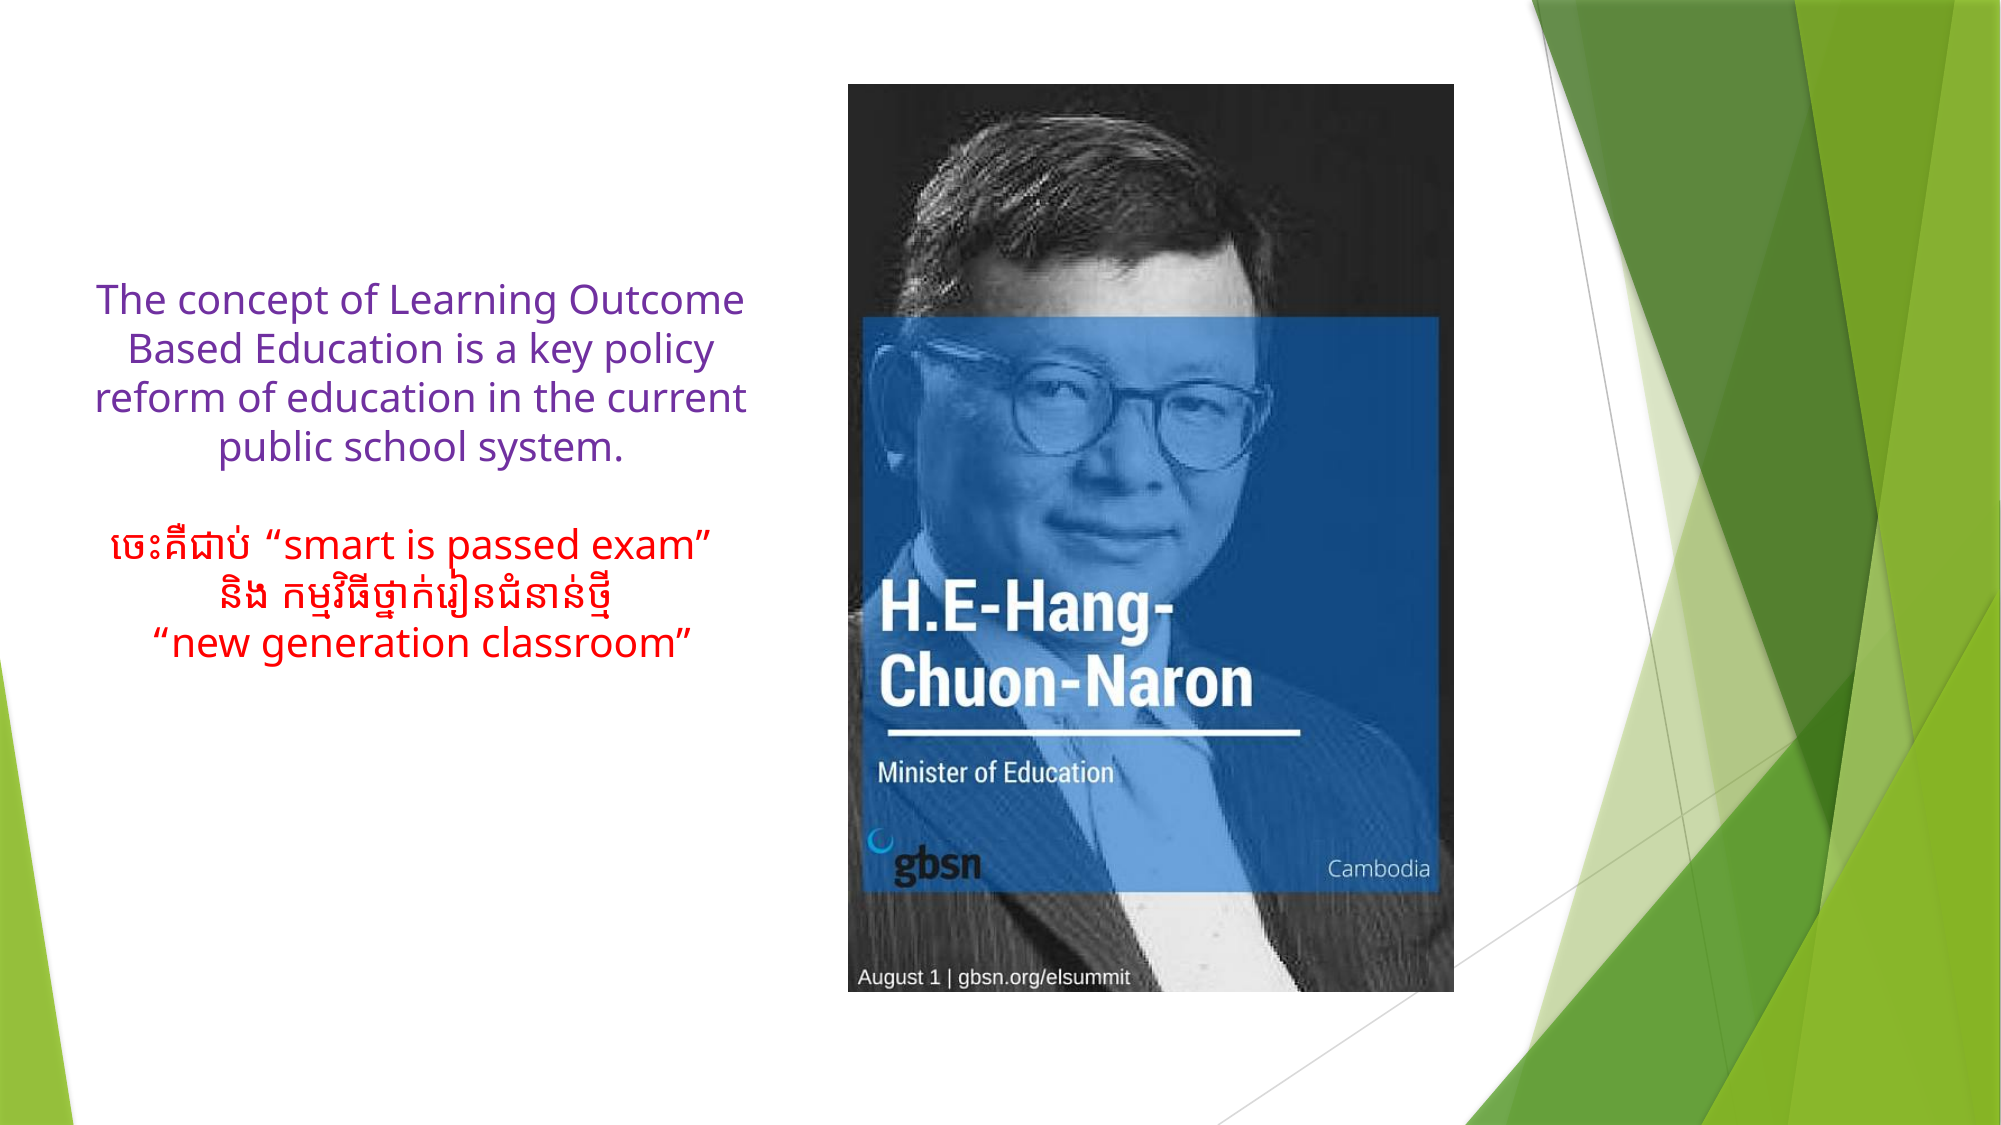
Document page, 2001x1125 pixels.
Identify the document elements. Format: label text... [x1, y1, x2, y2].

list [848, 83, 1454, 992]
title The concept of Learning Outcome Based Education is a key policy reform of education in the current public school system. ចេះគឺជាប់ “smart is passed exam” និង កម្មវិធីថ្នាក់រៀនជំនាន់ថ្មី “new generation classroom” [77, 245, 766, 821]
